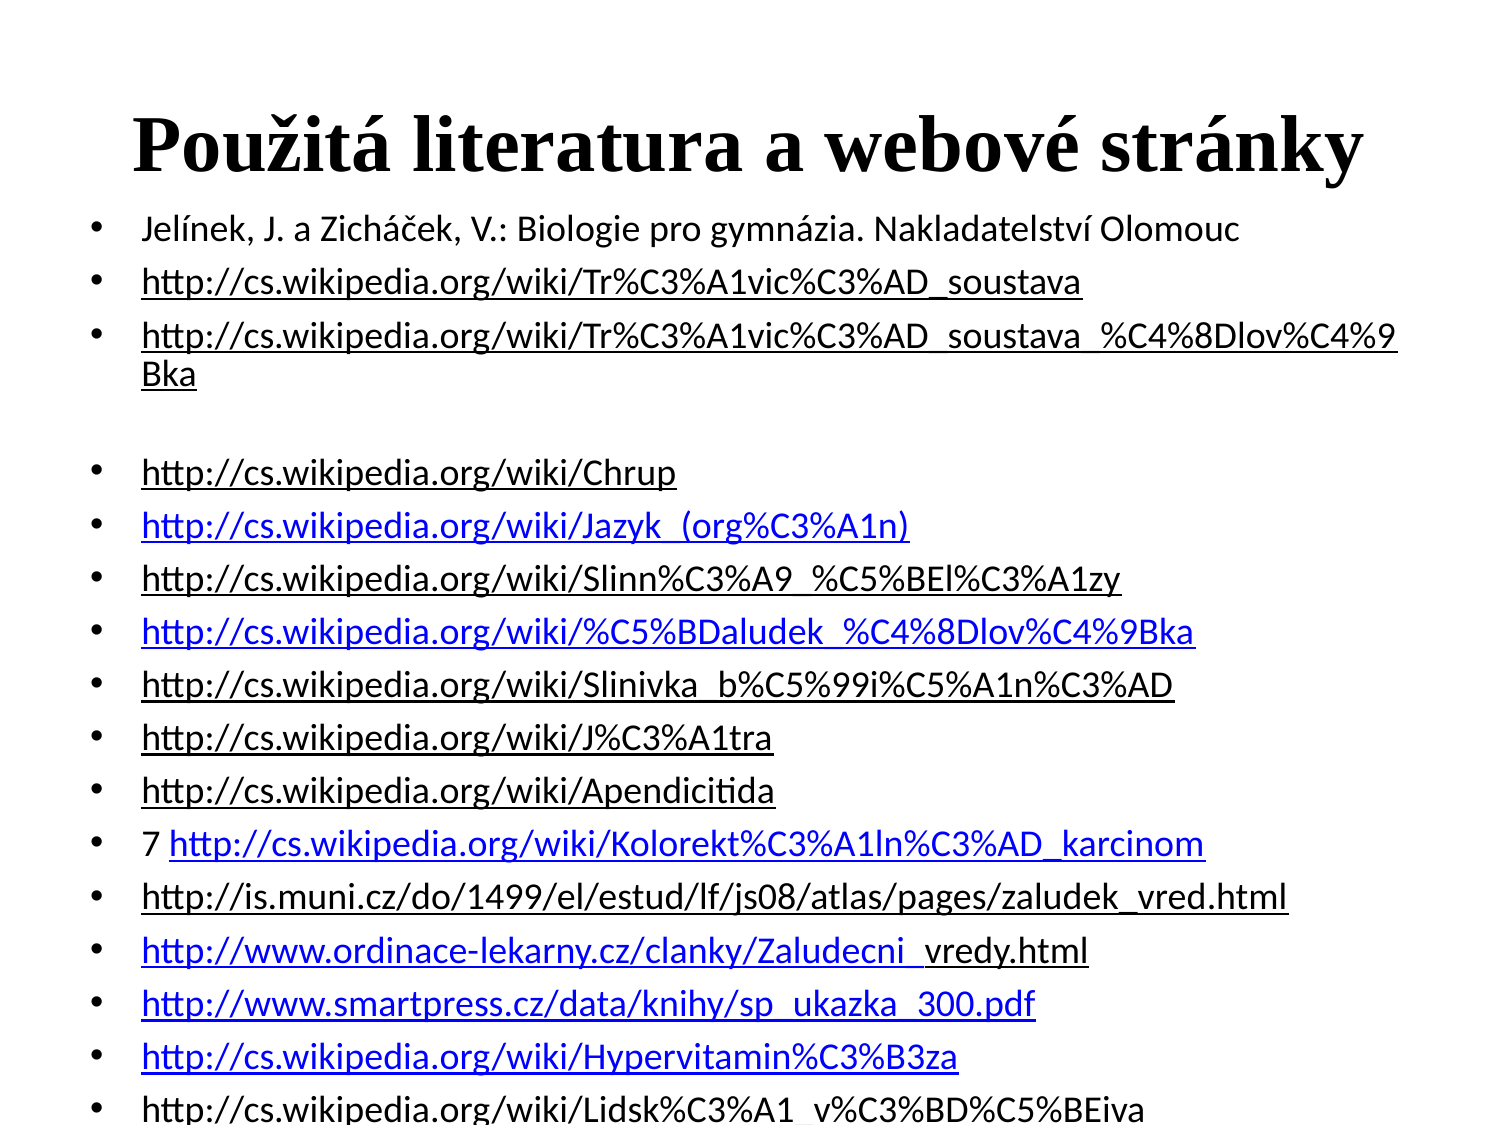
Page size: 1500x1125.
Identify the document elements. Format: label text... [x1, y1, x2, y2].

list Jelínek, J. a Zicháček, V.: Biologie pro gymnázia. Nakladatelství Olomouc http://cs.wikipedia.org/wiki/Tr%C3%A1vic%C3%AD_soustava http://cs.wikipedia.org/wiki/Tr%C3%A1vic%C3%AD_soustava_%C4%8Dlov%C4%9Bka http://cs.wikipedia.org/wiki/Chrup http://cs.wikipedia.org/wiki/Jazyk_(org%C3%A1n) http://cs.wikipedia.org/wiki/Slinn%C3%A9_%C5%BEl%C3%A1zy http://cs.wikipedia.org/wiki/%C5%BDaludek_%C4%8Dlov%C4%9Bka http://cs.wikipedia.org/wiki/Slinivka_b%C5%99i%C5%A1n%C3%AD http://cs.wikipedia.org/wiki/J%C3%A1tra http://cs.wikipedia.org/wiki/Apendicitida 7 http://cs.wikipedia.org/wiki/Kolorekt%C3%A1ln%C3%AD_karcinom http://is.muni.cz/do/1499/el/estud/lf/js08/atlas/pages/zaludek_vred.html http://www.ordinace-lekarny.cz/clanky/Zaludecni_vredy.html http://www.smartpress.cz/data/knihy/sp_ukazka_300.pdf http://cs.wikipedia.org/wiki/Hypervitamin%C3%B3za http://cs.wikipedia.org/wiki/Lidsk%C3%A1_v%C3%BD%C5%BEiva http://www.mte.cz/stravovani-kolik-jidla.htm [75, 196, 1425, 1125]
title Použitá literatura a webové stránky [75, 45, 1425, 196]
